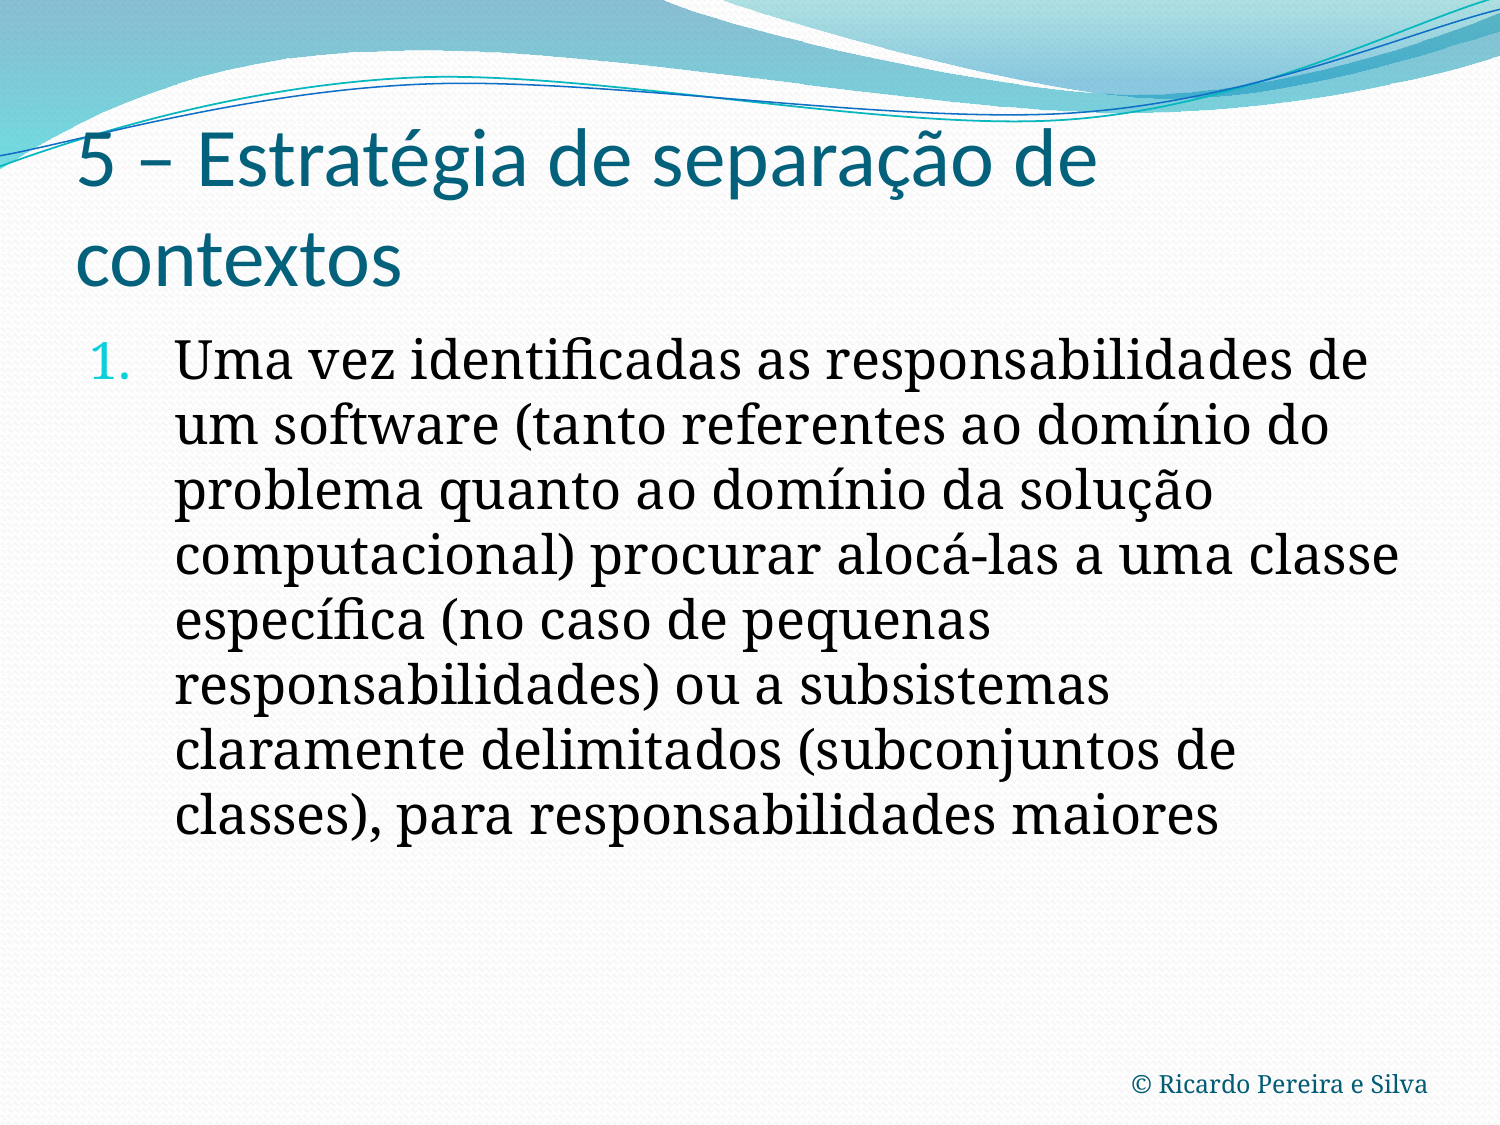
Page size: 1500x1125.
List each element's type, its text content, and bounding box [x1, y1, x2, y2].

list Uma vez identificadas as responsabilidades de um software (tanto referentes ao domínio do problema quanto ao domínio da solução computacional) procurar alocá-las a uma classe específica (no caso de pequenas responsabilidades) ou a subsistemas claramente delimitados (subconjuntos de classes), para responsabilidades maiores [75, 317, 1425, 1038]
footer © Ricardo Pereira e Silva [1101, 1042, 1429, 1103]
title 5 – Estratégia de separação de contextos [75, 115, 1425, 303]
